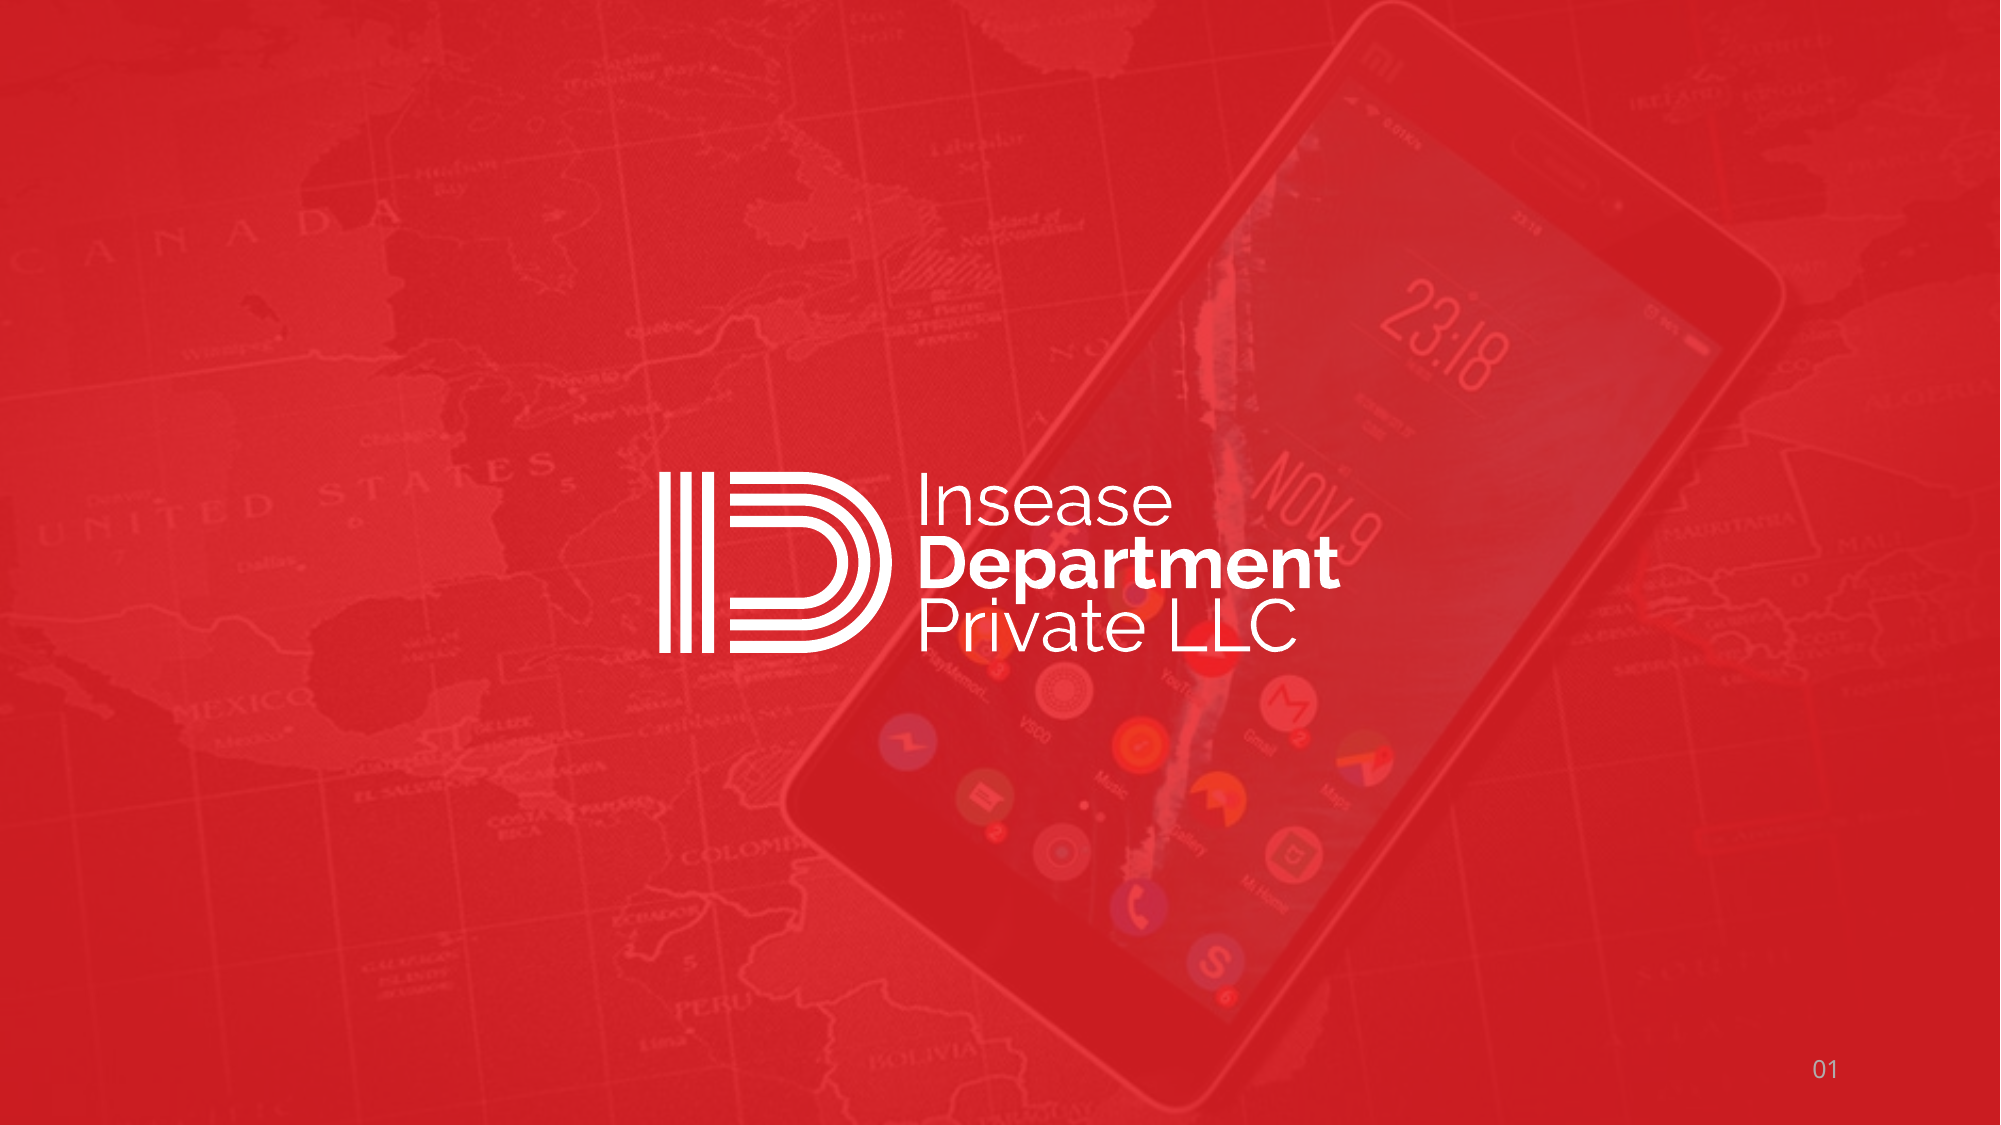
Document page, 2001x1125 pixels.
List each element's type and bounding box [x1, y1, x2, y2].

text_box [659, 471, 1341, 653]
picture [0, 0, 2000, 1125]
